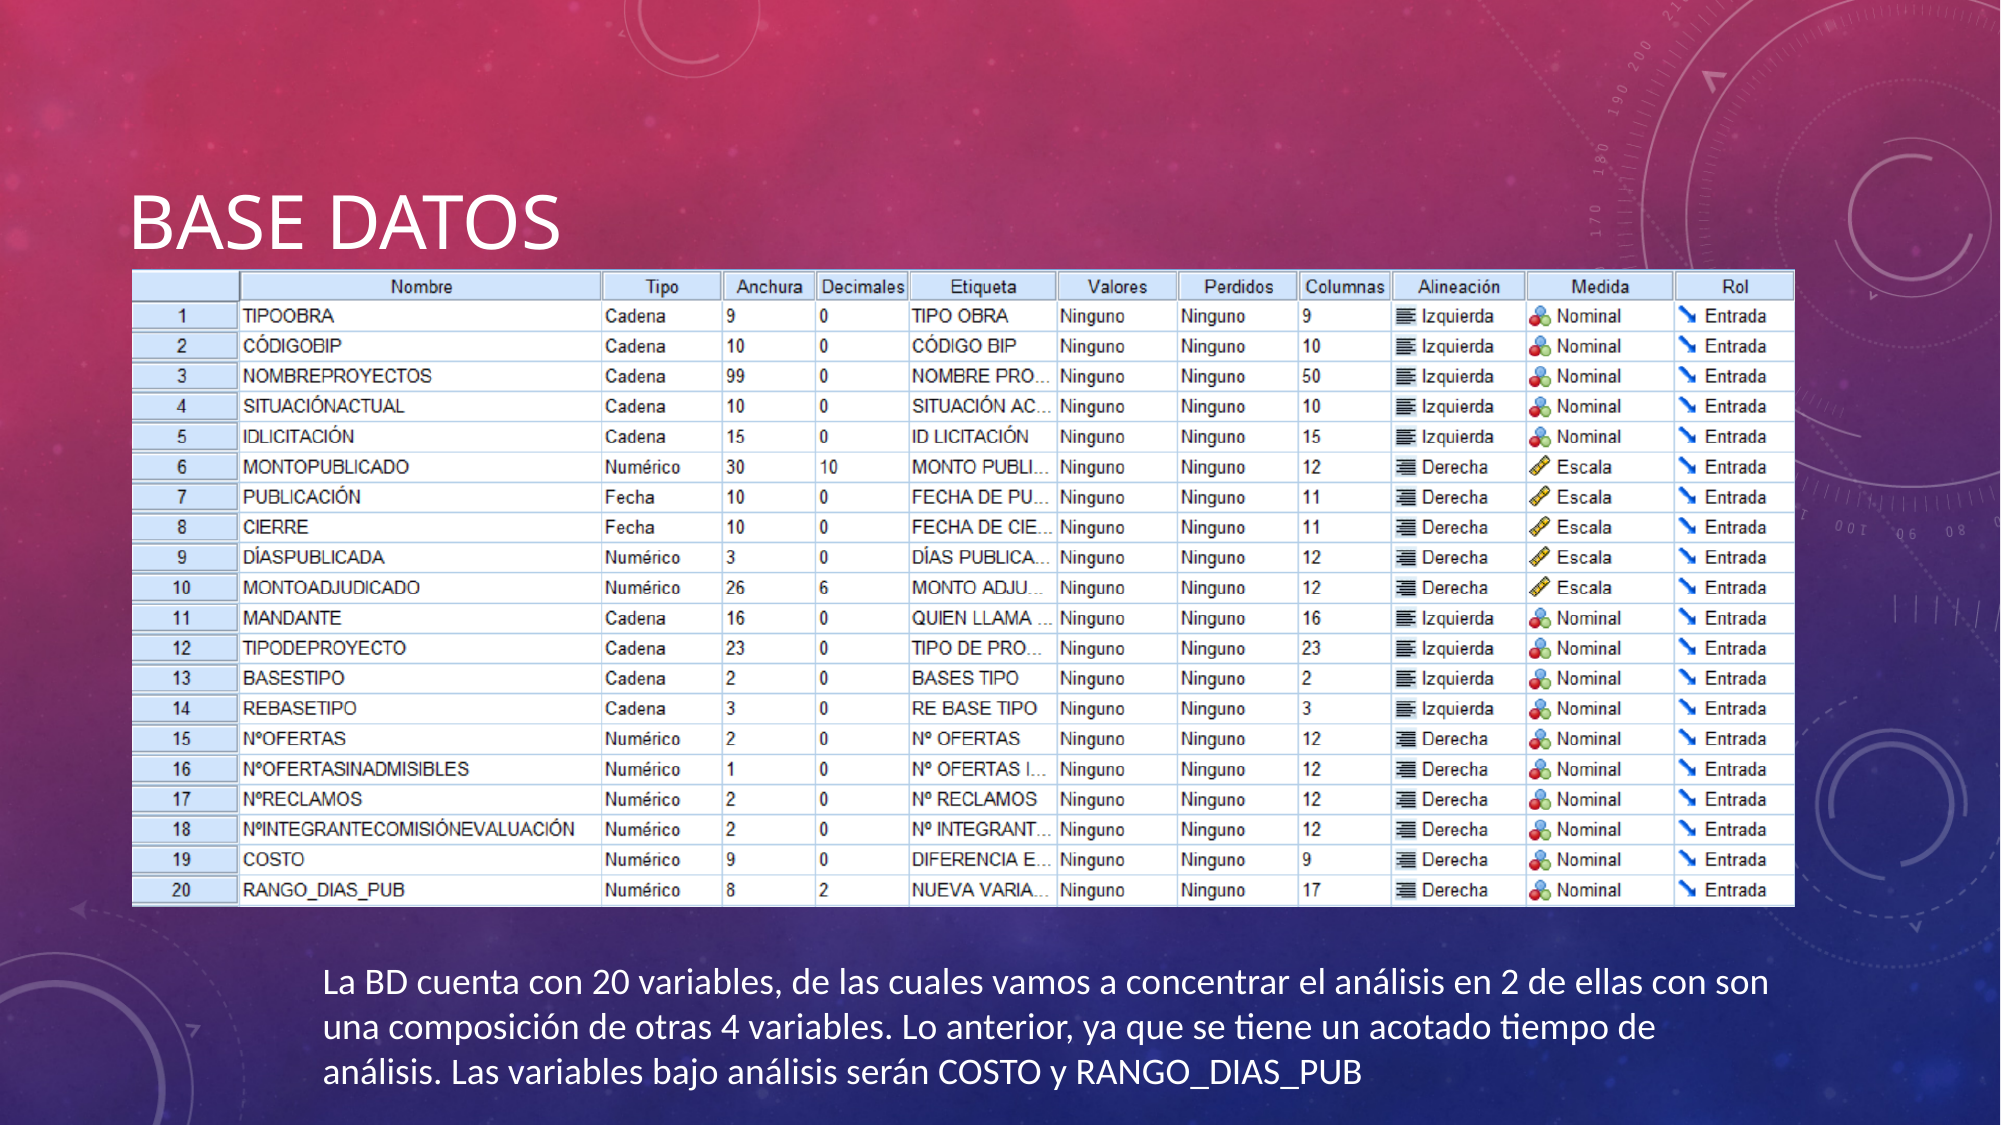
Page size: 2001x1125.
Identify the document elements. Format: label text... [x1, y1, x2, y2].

title Base datos [112, 99, 1775, 339]
text_box La BD cuenta con 20 variables, de las cuales vamos a concentrar el análisis en 2 de ellas con son una composición de otras 4 variables. Lo anterior, ya que se tiene un acotado tiempo de análisis. Las variables bajo análisis serán COSTO y RANGO_DIAS_PUB [307, 949, 1795, 1099]
picture [0, 0, 2001, 1125]
